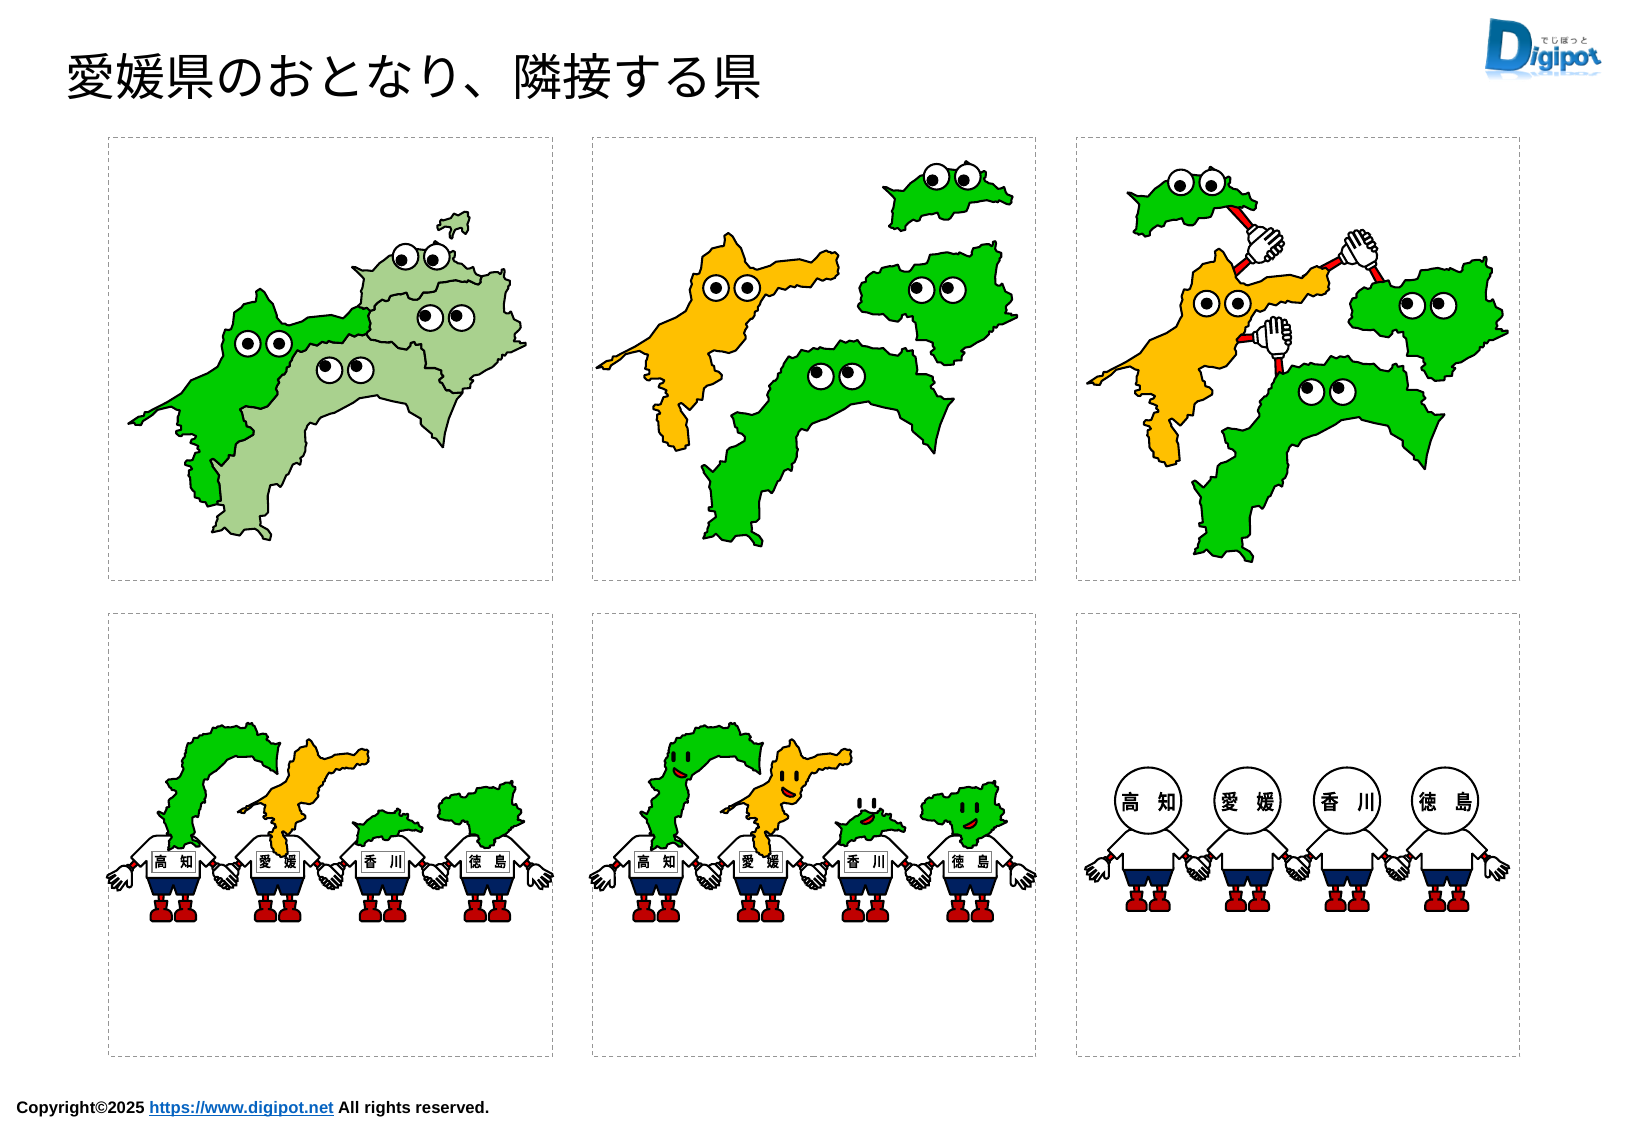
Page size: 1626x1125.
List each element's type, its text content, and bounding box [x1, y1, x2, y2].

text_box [595, 161, 1017, 547]
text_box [1086, 767, 1508, 911]
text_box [1086, 166, 1508, 563]
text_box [127, 211, 526, 541]
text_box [591, 727, 1034, 922]
picture [1485, 18, 1602, 82]
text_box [108, 727, 552, 922]
text_box 愛媛県のおとなり、隣接する県 [50, 38, 777, 113]
